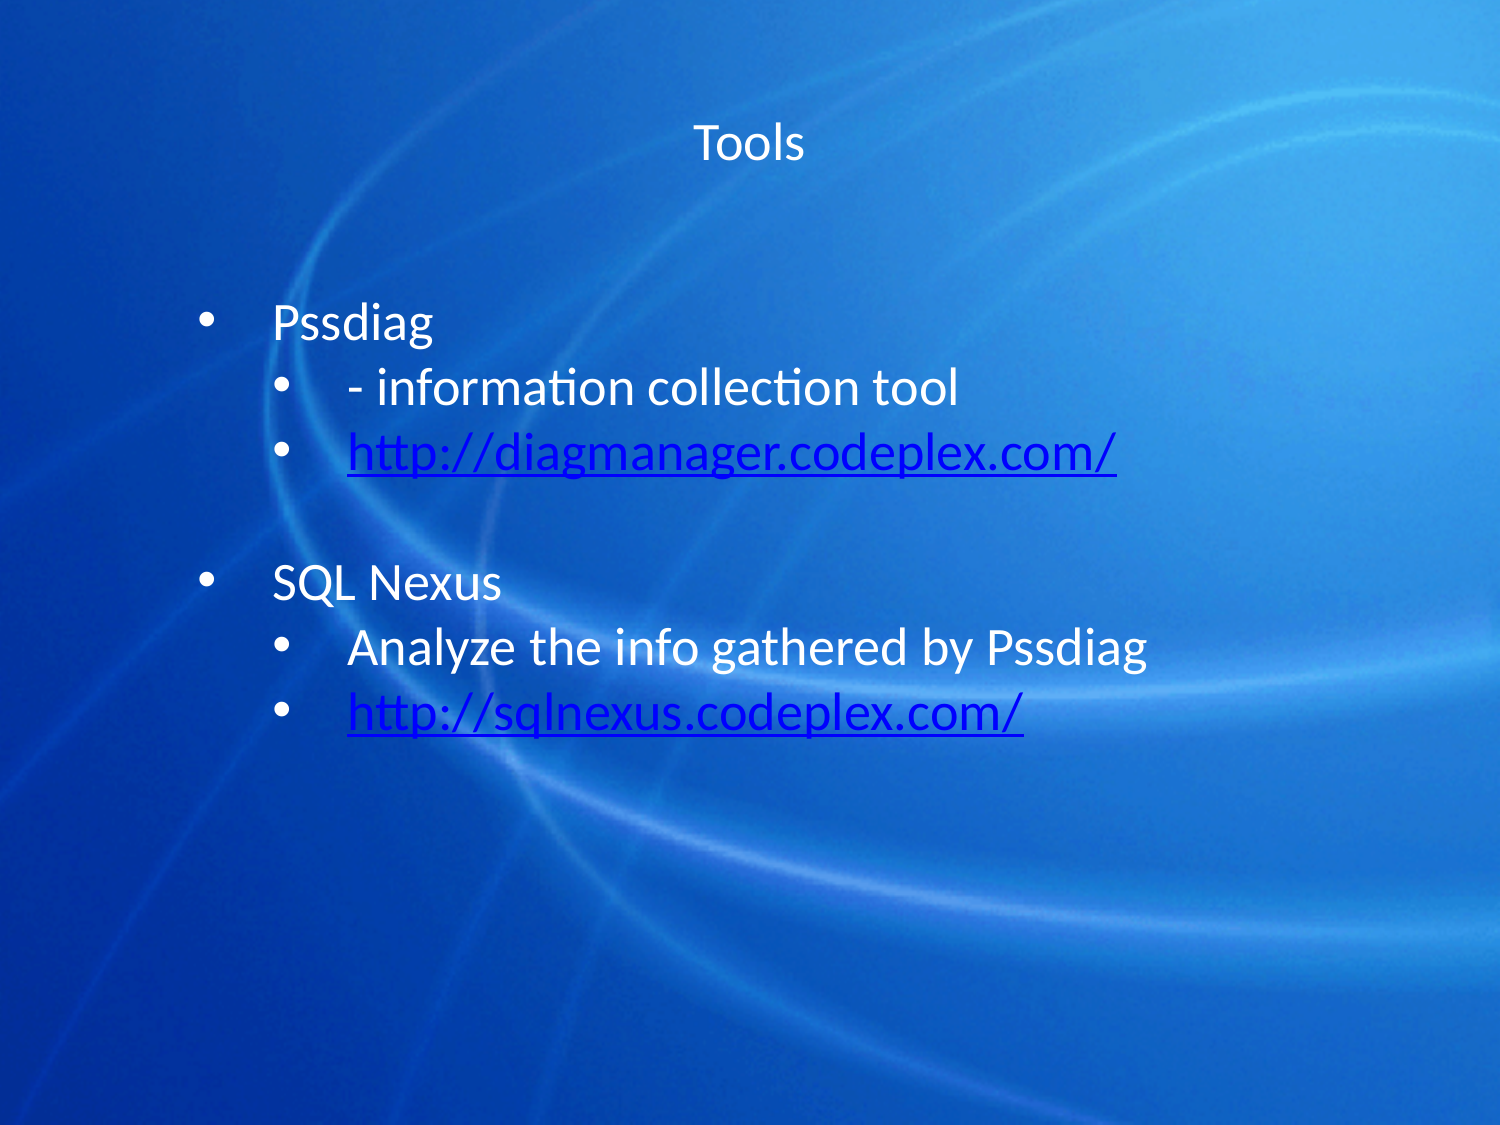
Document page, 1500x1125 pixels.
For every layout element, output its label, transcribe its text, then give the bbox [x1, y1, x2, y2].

text_box Pssdiag - information collection tool http://diagmanager.codeplex.com/ SQL Nexus Analyze the info gathered by Pssdiag http://sqlnexus.codeplex.com/ [182, 278, 1500, 814]
title Tools [75, 45, 1425, 233]
picture [0, 0, 1500, 1125]
